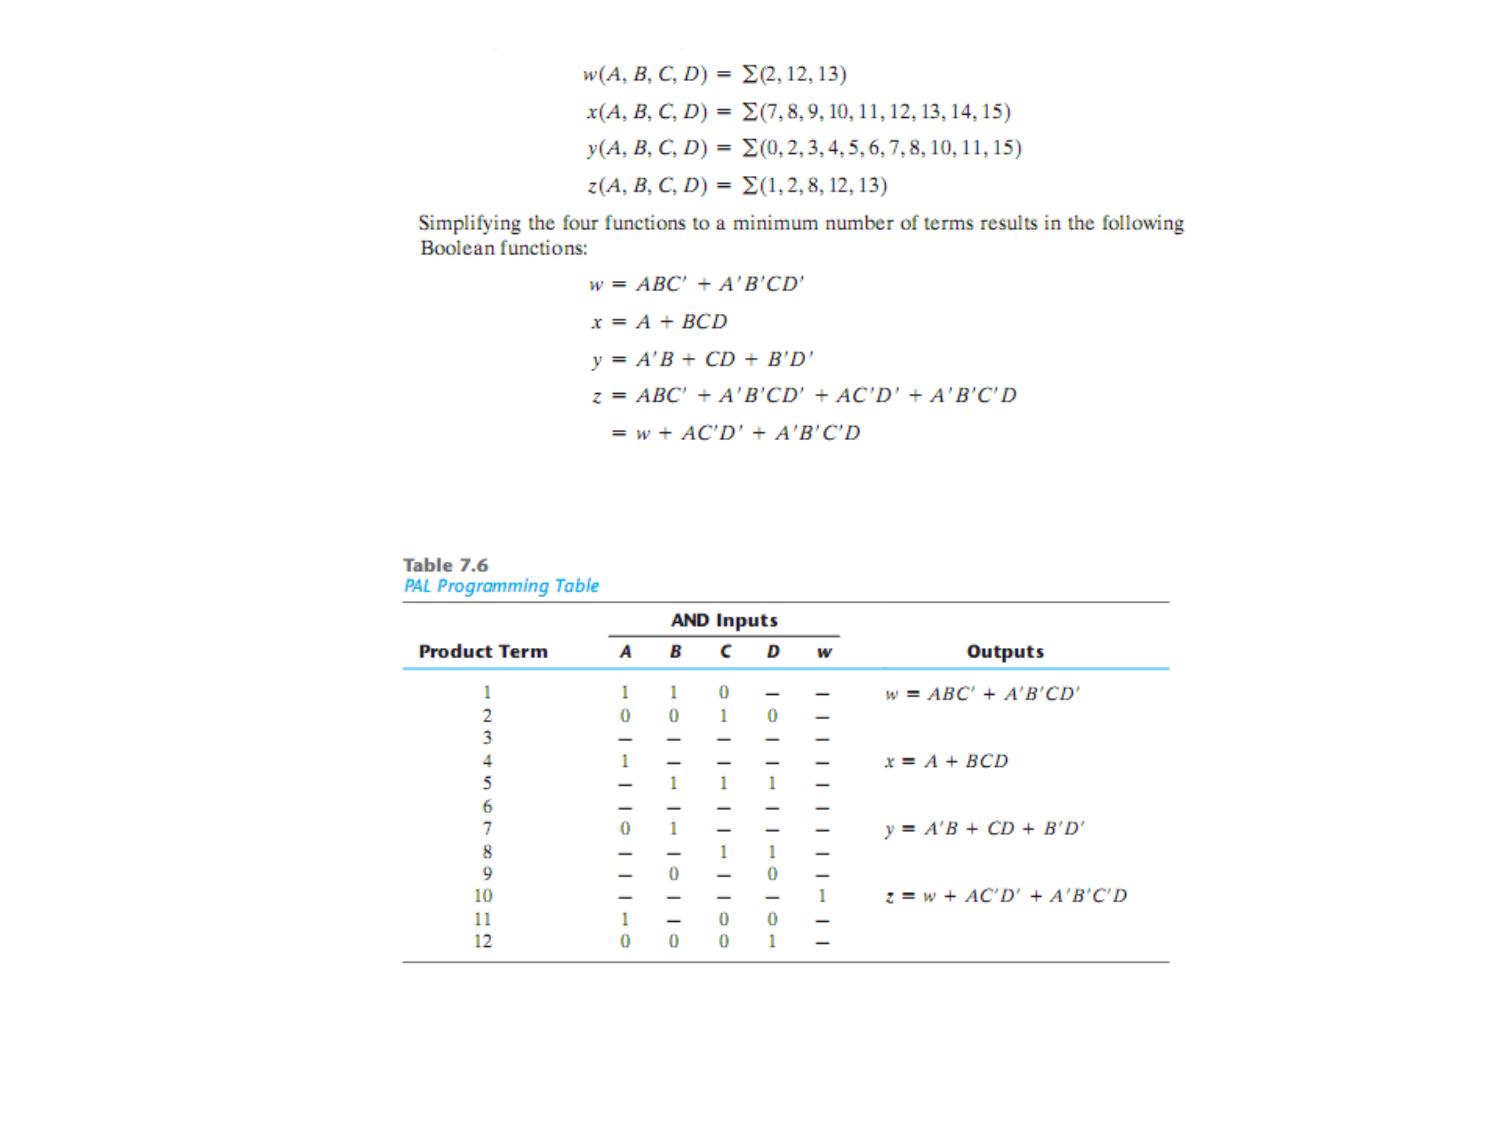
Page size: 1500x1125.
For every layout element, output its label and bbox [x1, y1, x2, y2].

picture [389, 48, 1197, 451]
picture [383, 550, 1183, 994]
